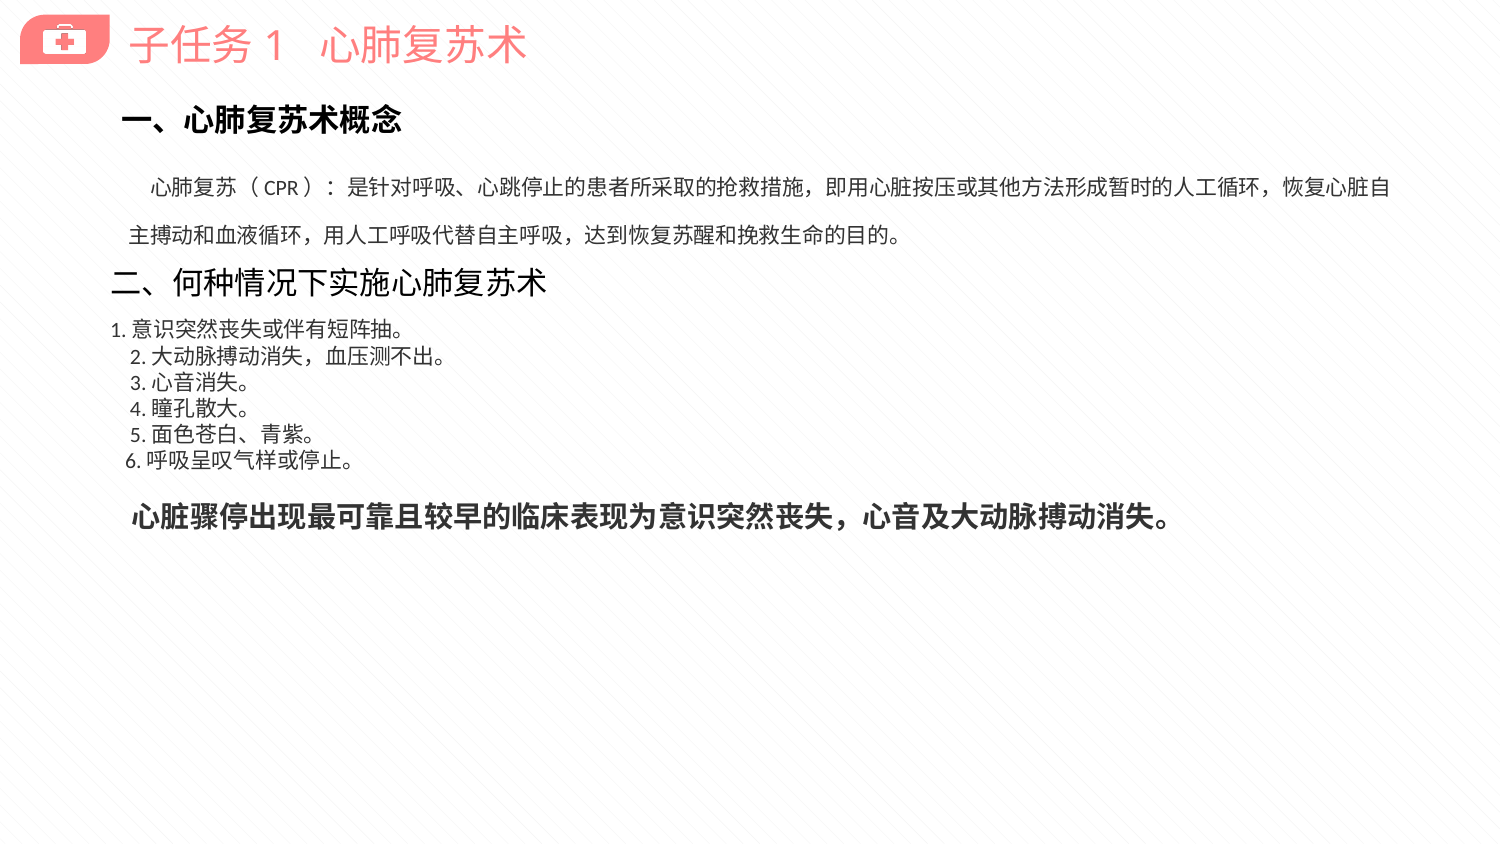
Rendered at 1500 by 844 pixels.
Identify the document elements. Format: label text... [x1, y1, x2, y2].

text_box 1.意识突然丧失或伴有短阵抽。 2.大动脉搏动消失，血压测不出。 3.心音消失。 4.瞳孔散大。 5.面色苍白、青紫。 6.呼吸呈叹气样或停止。 心脏骤停出现最可靠且较早的临床表现为意识突然丧失，心音及大动脉搏动消失。 [95, 308, 1262, 541]
text_box 心肺复苏（CPR）：是针对呼吸、心跳停止的患者所采取的抢救措施，即用心脏按压或其他方法形成暂时的人工循环，恢复心脏自主搏动和血液循环，用人工呼吸代替自主呼吸，达到恢复苏醒和挽救生命的目的。 [113, 145, 1419, 255]
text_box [19, 11, 991, 78]
text_box 二、何种情况下实施心肺复苏术 [95, 255, 929, 308]
text_box 一、心肺复苏术概念 [43, 92, 878, 146]
